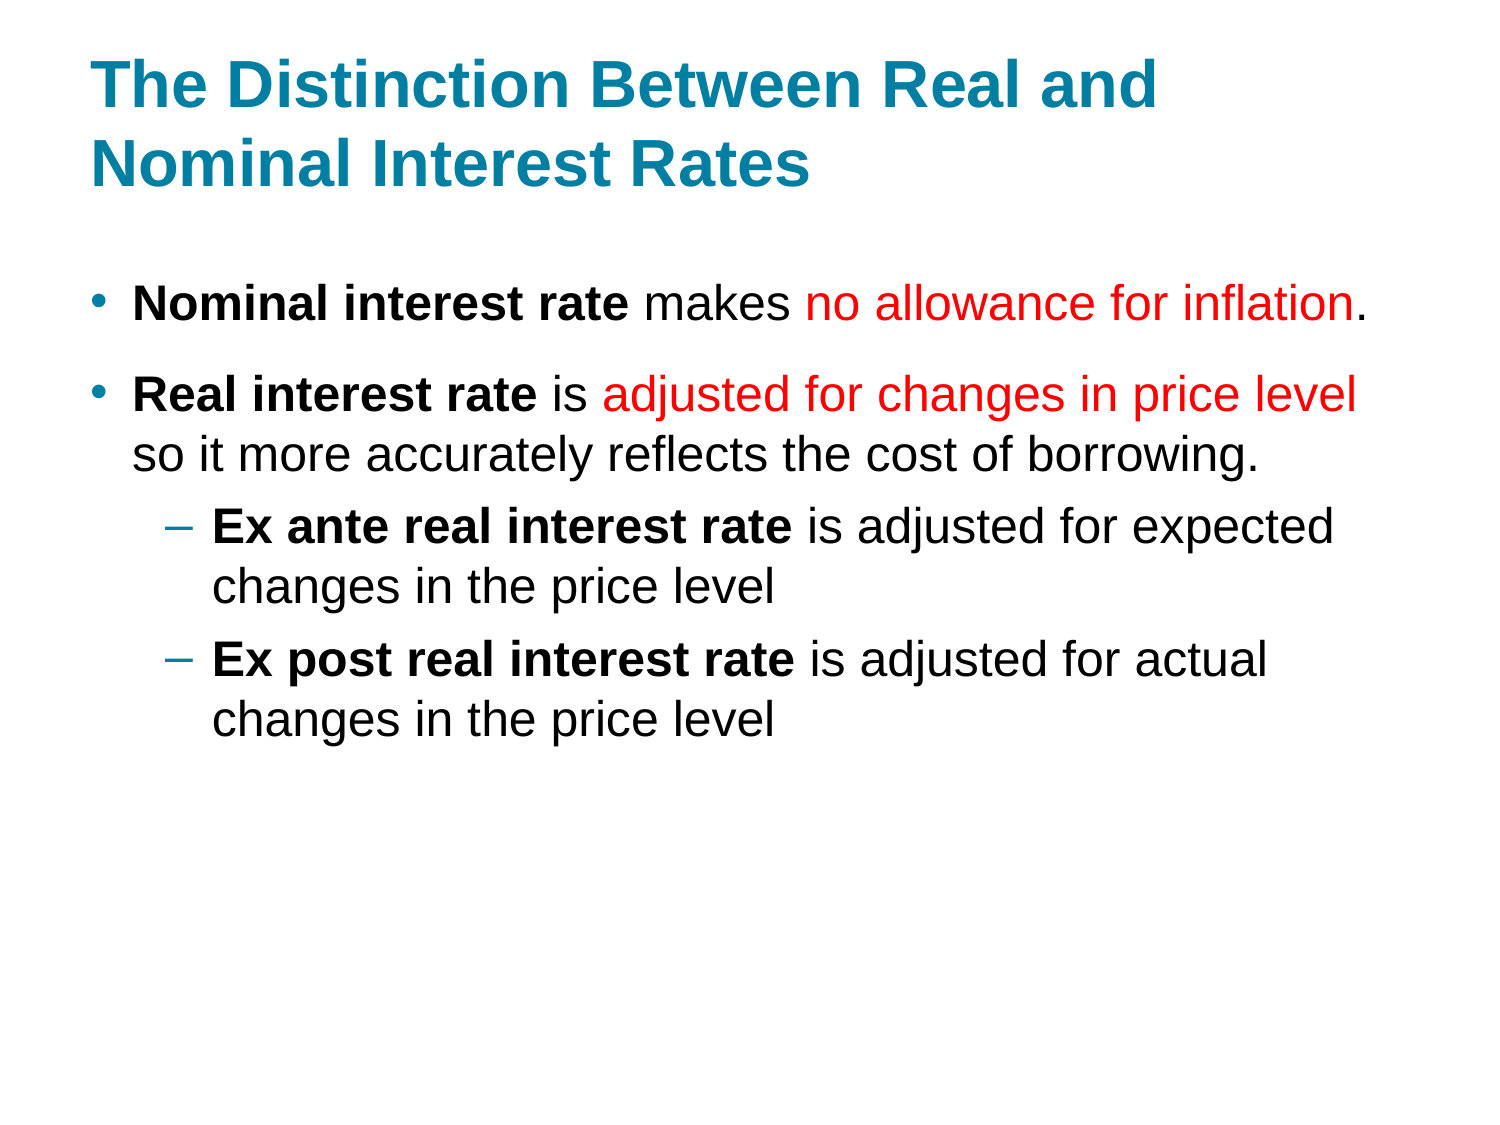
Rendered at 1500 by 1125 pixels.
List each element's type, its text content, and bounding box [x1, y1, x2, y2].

list Nominal interest rate makes no allowance for inflation. Real interest rate is adjusted for changes in price level so it more accurately reflects the cost of borrowing. Ex ante real interest rate is adjusted for expected changes in the price level Ex post real interest rate is adjusted for actual changes in the price level [75, 255, 1426, 1021]
title The Distinction Between Real and Nominal Interest Rates [75, 35, 1425, 216]
